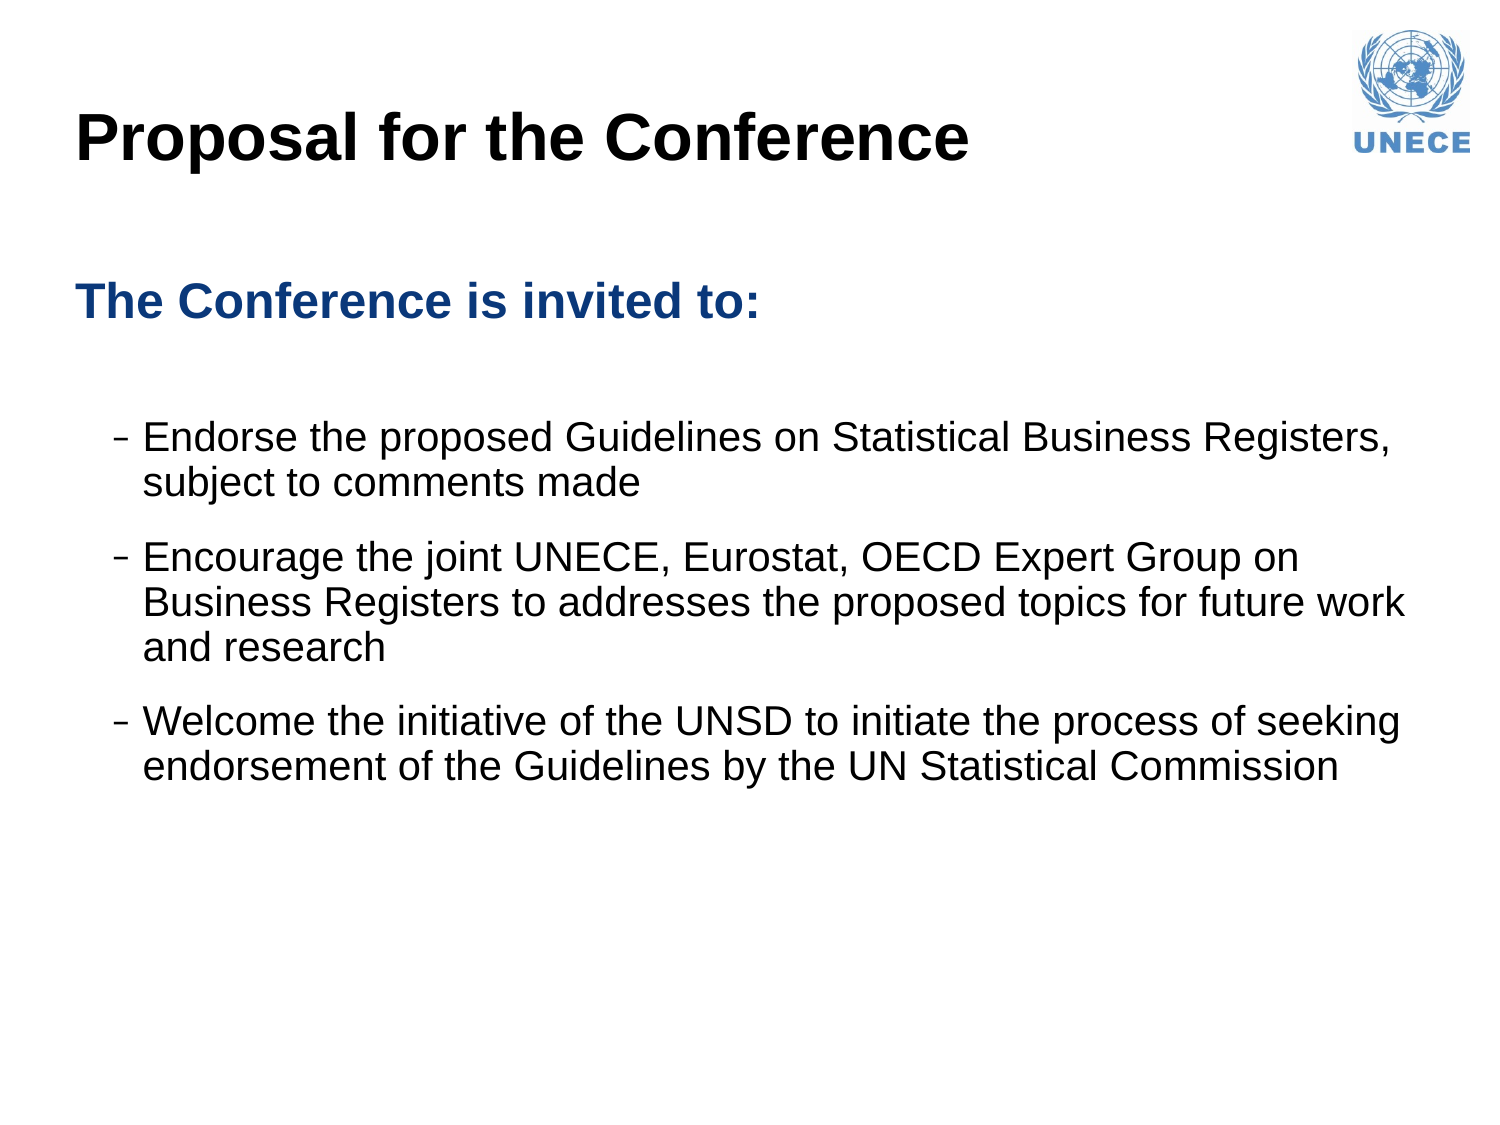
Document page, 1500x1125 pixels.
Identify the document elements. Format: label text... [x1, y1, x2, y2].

picture [1352, 30, 1470, 153]
title Proposal for the Conference [75, 50, 1425, 175]
list The Conference is invited to: Endorse the proposed Guidelines on Statistical Business Registers, subject to comments made Encourage the joint UNECE, Eurostat, OECD Expert Group on Business Registers to addresses the proposed topics for future work and research Welcome the initiative of the UNSD to initiate the process of seeking endorsement of the Guidelines by the UN Statistical Commission [75, 275, 1425, 1000]
